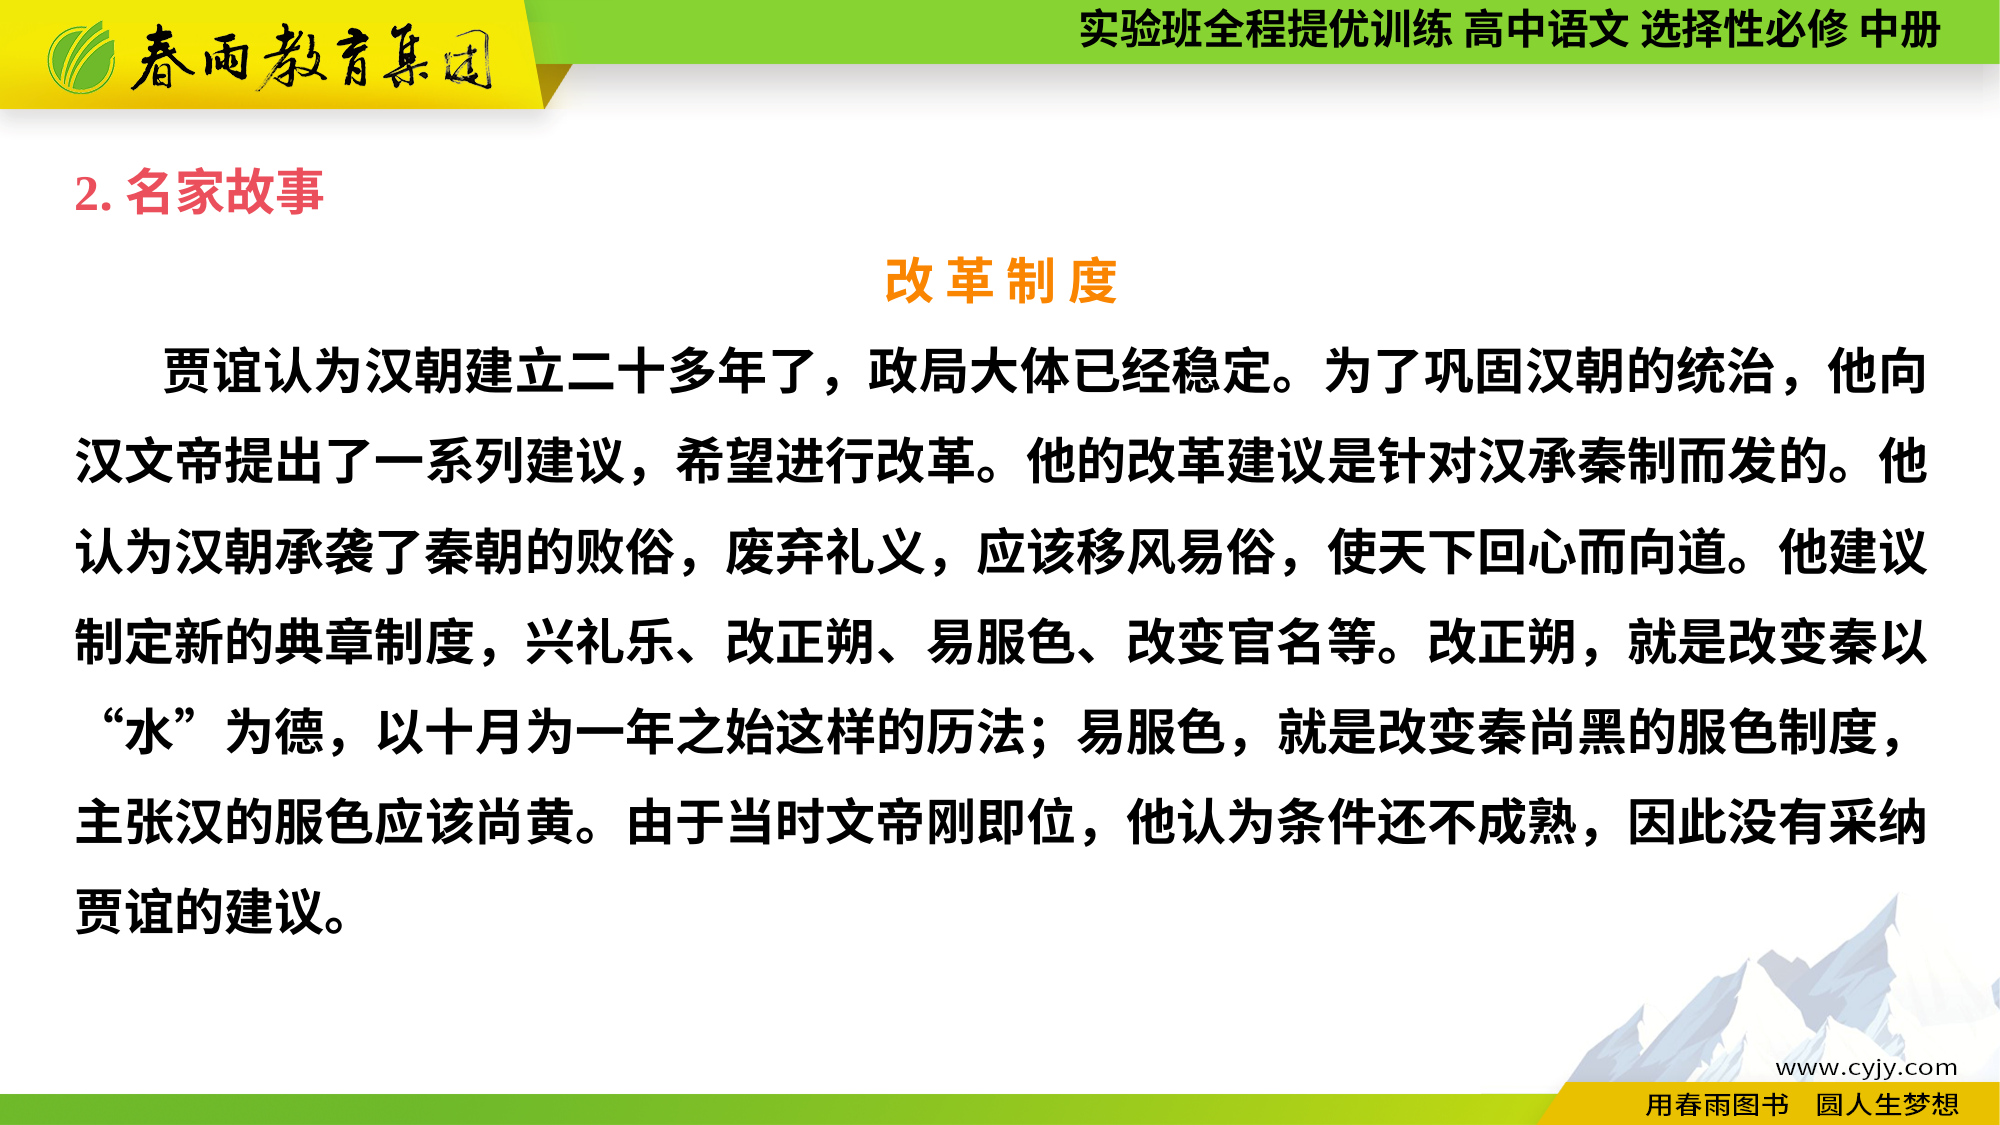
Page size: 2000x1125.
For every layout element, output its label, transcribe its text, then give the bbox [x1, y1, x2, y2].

picture [0, 0, 2000, 1125]
list 2.名家故事 改 革 制 度 贾谊认为汉朝建立二十多年了，政局大体已经稳定。为了巩固汉朝的统治，他向汉文帝提出了一系列建议，希望进行改革。他的改革建议是针对汉承秦制而发的。他认为汉朝承袭了秦朝的败俗，废弃礼义，应该移风易俗，使天下回心而向道。他建议制定新的典章制度，兴礼乐、改正朔、易服色、改变官名等。改正朔，就是改变秦以“水”为德，以十月为一年之始这样的历法；易服色，就是改变秦尚黑的服色制度，主张汉的服色应该尚黄。由于当时文帝刚即位，他认为条件还不成熟，因此没有采纳贾谊的建议。 [59, 122, 1944, 956]
